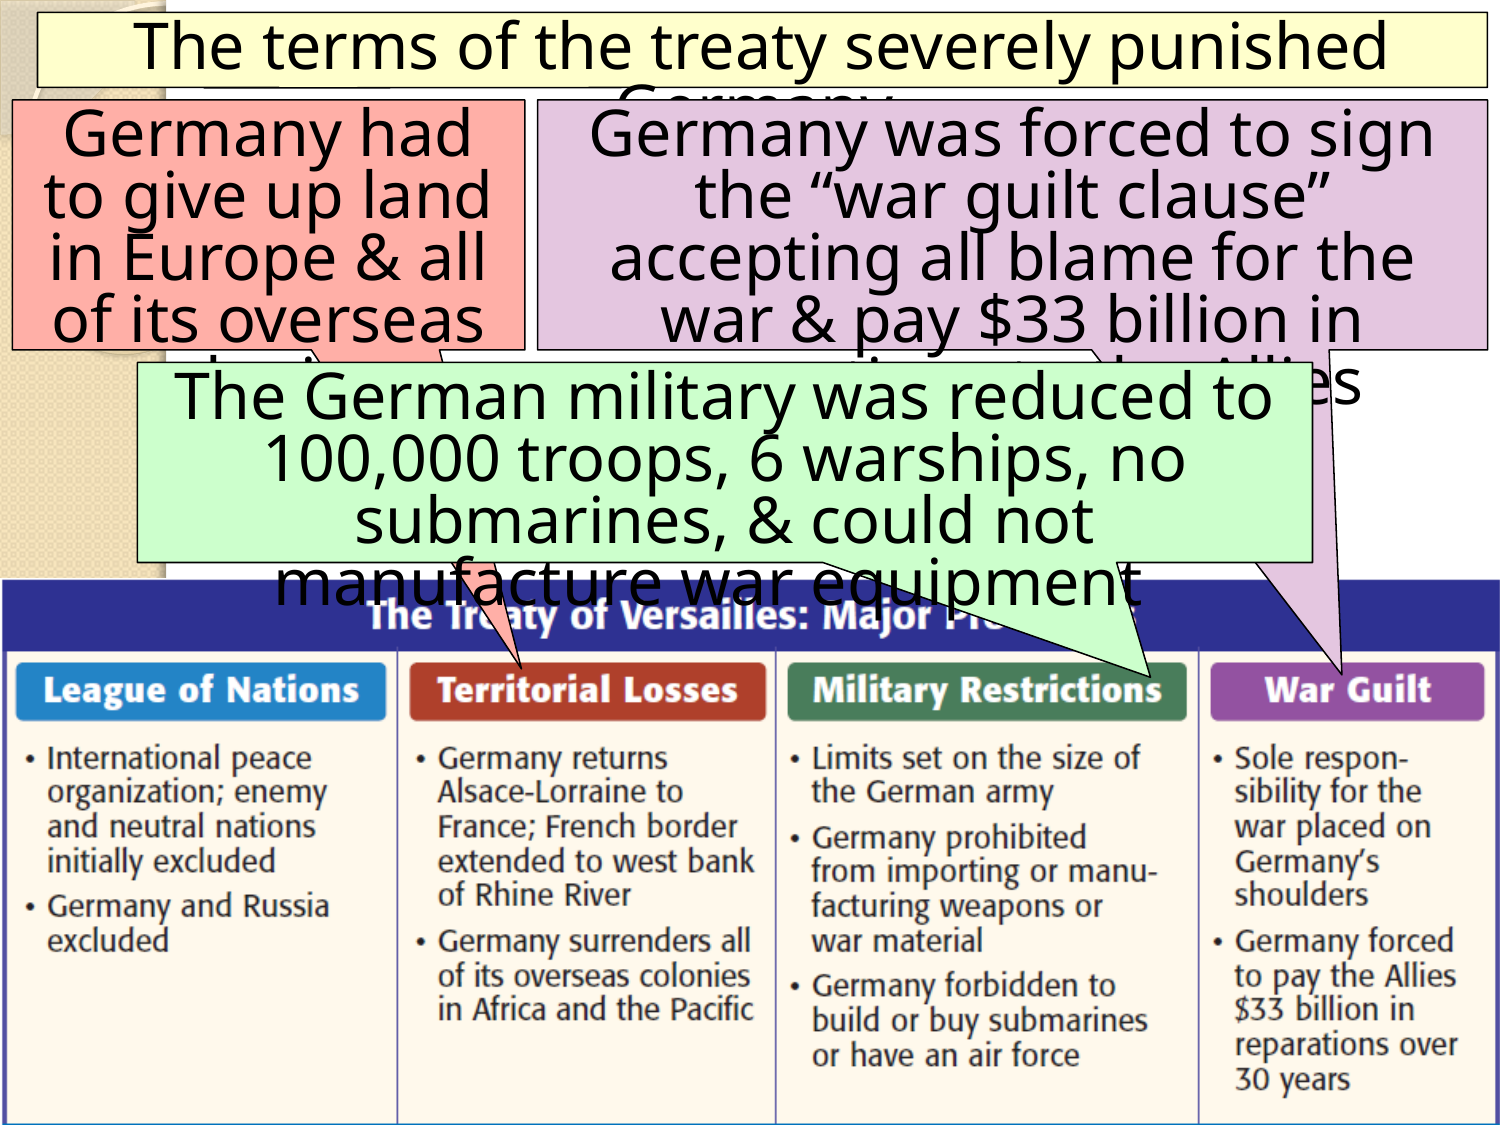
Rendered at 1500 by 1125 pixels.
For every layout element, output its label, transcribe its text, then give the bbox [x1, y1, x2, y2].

text_box The German military was reduced to 100,000 troops, 6 warships, no submarines, & could not manufacture war equipment [137, 362, 1313, 575]
text_box Germany was forced to sign the “war guilt clause” accepting all blame for the war & pay $33 billion in reparations to the Allies [537, 99, 1488, 575]
text_box The terms of the treaty severely punished Germany [37, 12, 1488, 88]
text_box Germany had to give up land in Europe & all of its overseas colonies [12, 99, 525, 362]
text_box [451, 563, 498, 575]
picture [0, 578, 1500, 1125]
